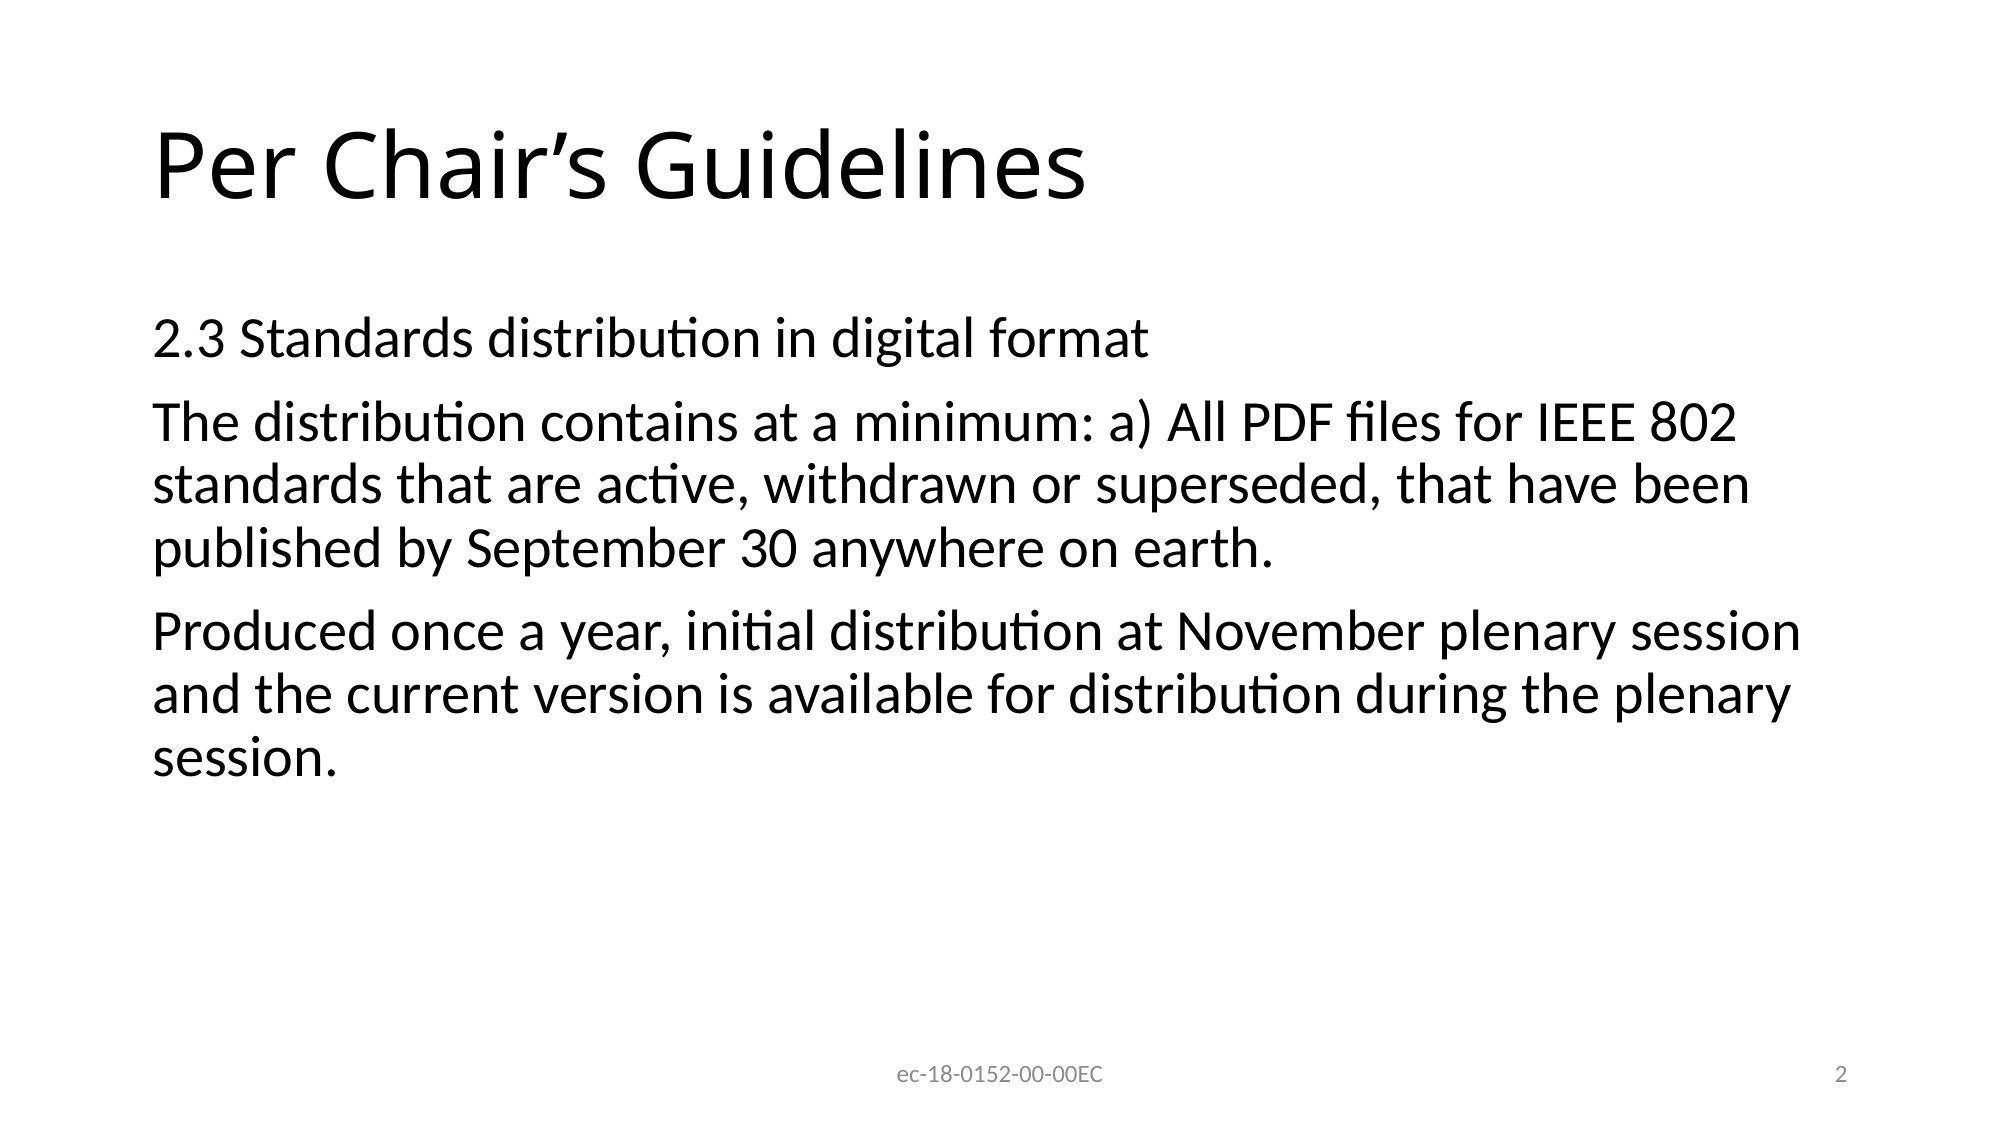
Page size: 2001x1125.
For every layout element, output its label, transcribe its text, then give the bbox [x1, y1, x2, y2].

footer ec-18-0152-00-00EC [662, 1042, 1338, 1103]
slide_number 2 [1412, 1042, 1863, 1103]
list 2.3 Standards distribution in digital format The distribution contains at a minimum: a) All PDF files for IEEE 802 standards that are active, withdrawn or superseded, that have been published by September 30 anywhere on earth. Produced once a year, initial distribution at November plenary session and the current version is available for distribution during the plenary session. [137, 299, 1863, 1014]
title Per Chair’s Guidelines [137, 59, 1863, 278]
